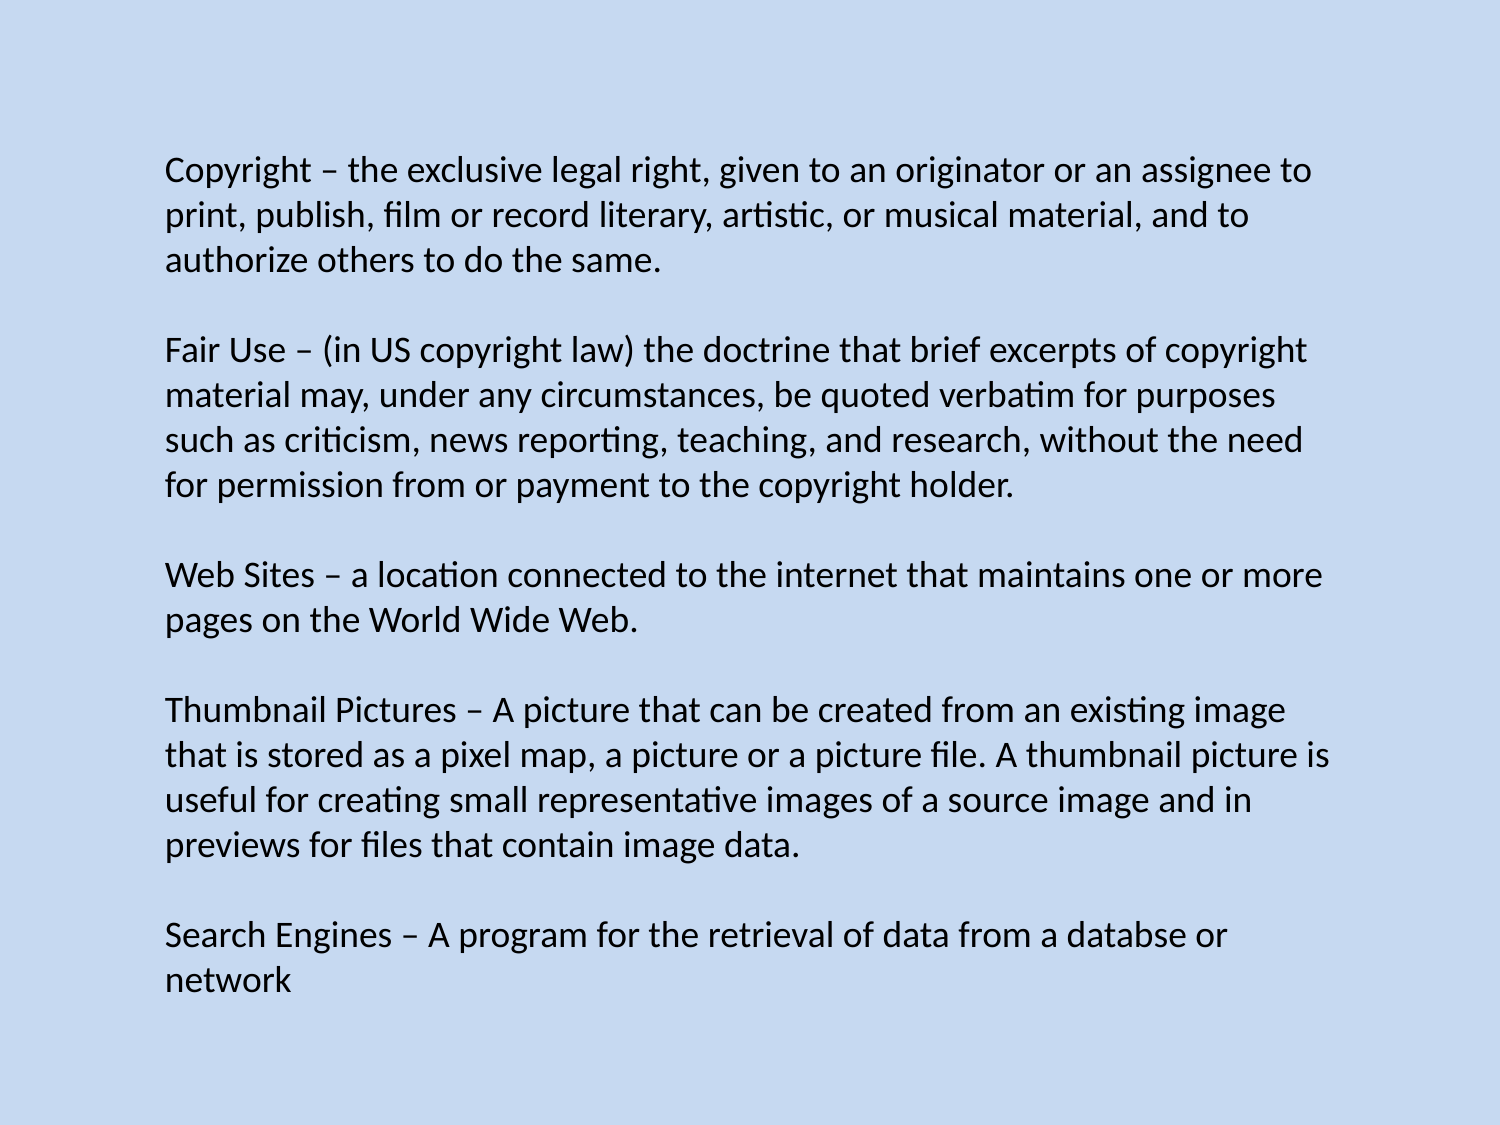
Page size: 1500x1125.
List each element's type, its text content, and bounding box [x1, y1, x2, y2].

text_box Copyright – the exclusive legal right, given to an originator or an assignee to print, publish, film or record literary, artistic, or musical material, and to authorize others to do the same. Fair Use – (in US copyright law) the doctrine that brief excerpts of copyright material may, under any circumstances, be quoted verbatim for purposes such as criticism, news reporting, teaching, and research, without the need for permission from or payment to the copyright holder. Web Sites – a location connected to the internet that maintains one or more pages on the World Wide Web. Thumbnail Pictures – A picture that can be created from an existing image that is stored as a pixel map, a picture or a picture file. A thumbnail picture is useful for creating small representative images of a source image and in previews for files that contain image data. Search Engines – A program for the retrieval of data from a databse or network [149, 137, 1350, 1008]
